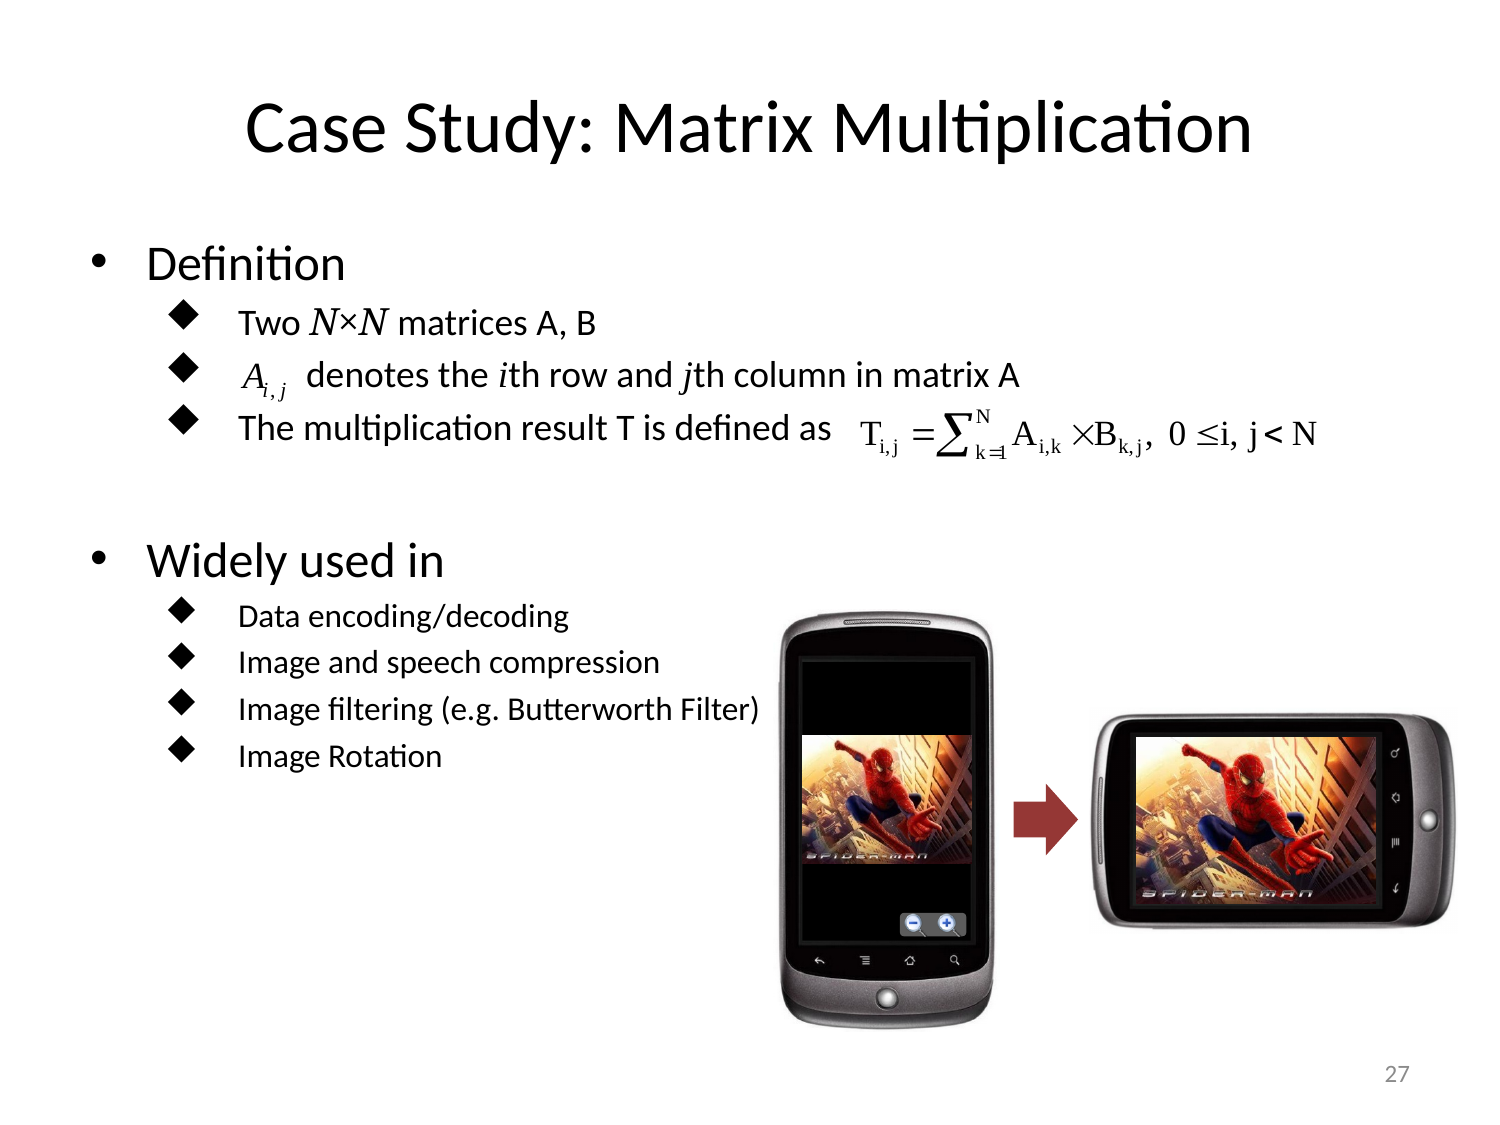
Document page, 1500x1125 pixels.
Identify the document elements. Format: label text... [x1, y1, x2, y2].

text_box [234, 351, 294, 411]
list Definition Two N×N matrices A, B denotes the ith row and jth column in matrix A The multiplication result T is defined as Widely used in Data encoding/decoding Image and speech compression Image filtering (e.g. Butterworth Filter) Image Rotation [75, 222, 1425, 1005]
picture [773, 609, 1000, 1033]
slide_number 27 [1074, 1042, 1425, 1103]
text_box [1011, 781, 1080, 858]
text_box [855, 400, 1325, 469]
picture [1090, 636, 1458, 1005]
title Case Study: Matrix Multiplication [75, 45, 1425, 200]
